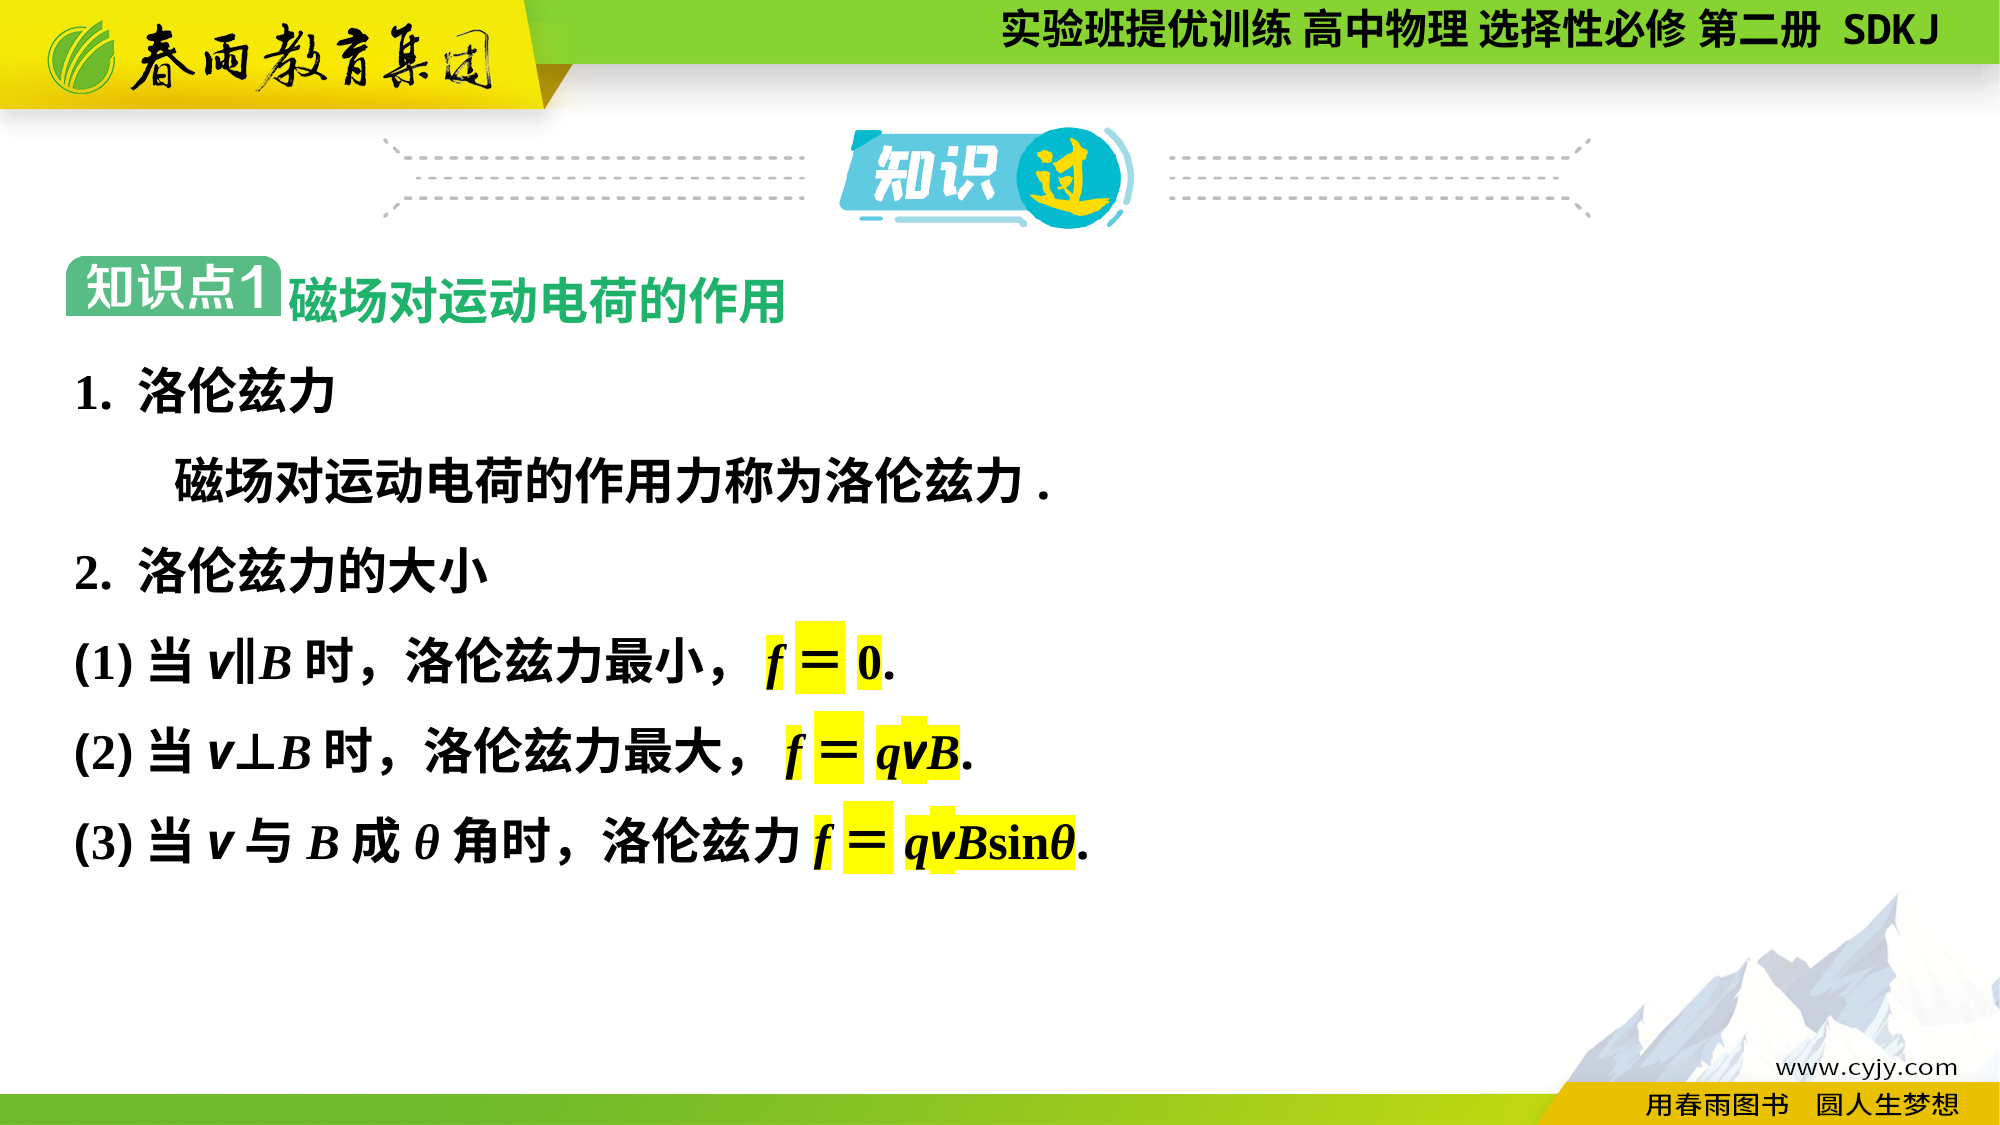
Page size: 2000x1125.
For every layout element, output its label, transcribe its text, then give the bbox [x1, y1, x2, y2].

list 磁场对运动电荷的作用 1. 洛伦兹力 磁场对运动电荷的作用力称为洛伦兹力. 2. 洛伦兹力的大小 (1)当v∥B时，洛伦兹力最小，f＝0. (2)当v⊥B时，洛伦兹力最大，f＝qvB. (3)当v与B成θ角时，洛伦兹力f＝qvBsinθ. [59, 231, 1944, 883]
picture [0, 0, 2000, 1125]
